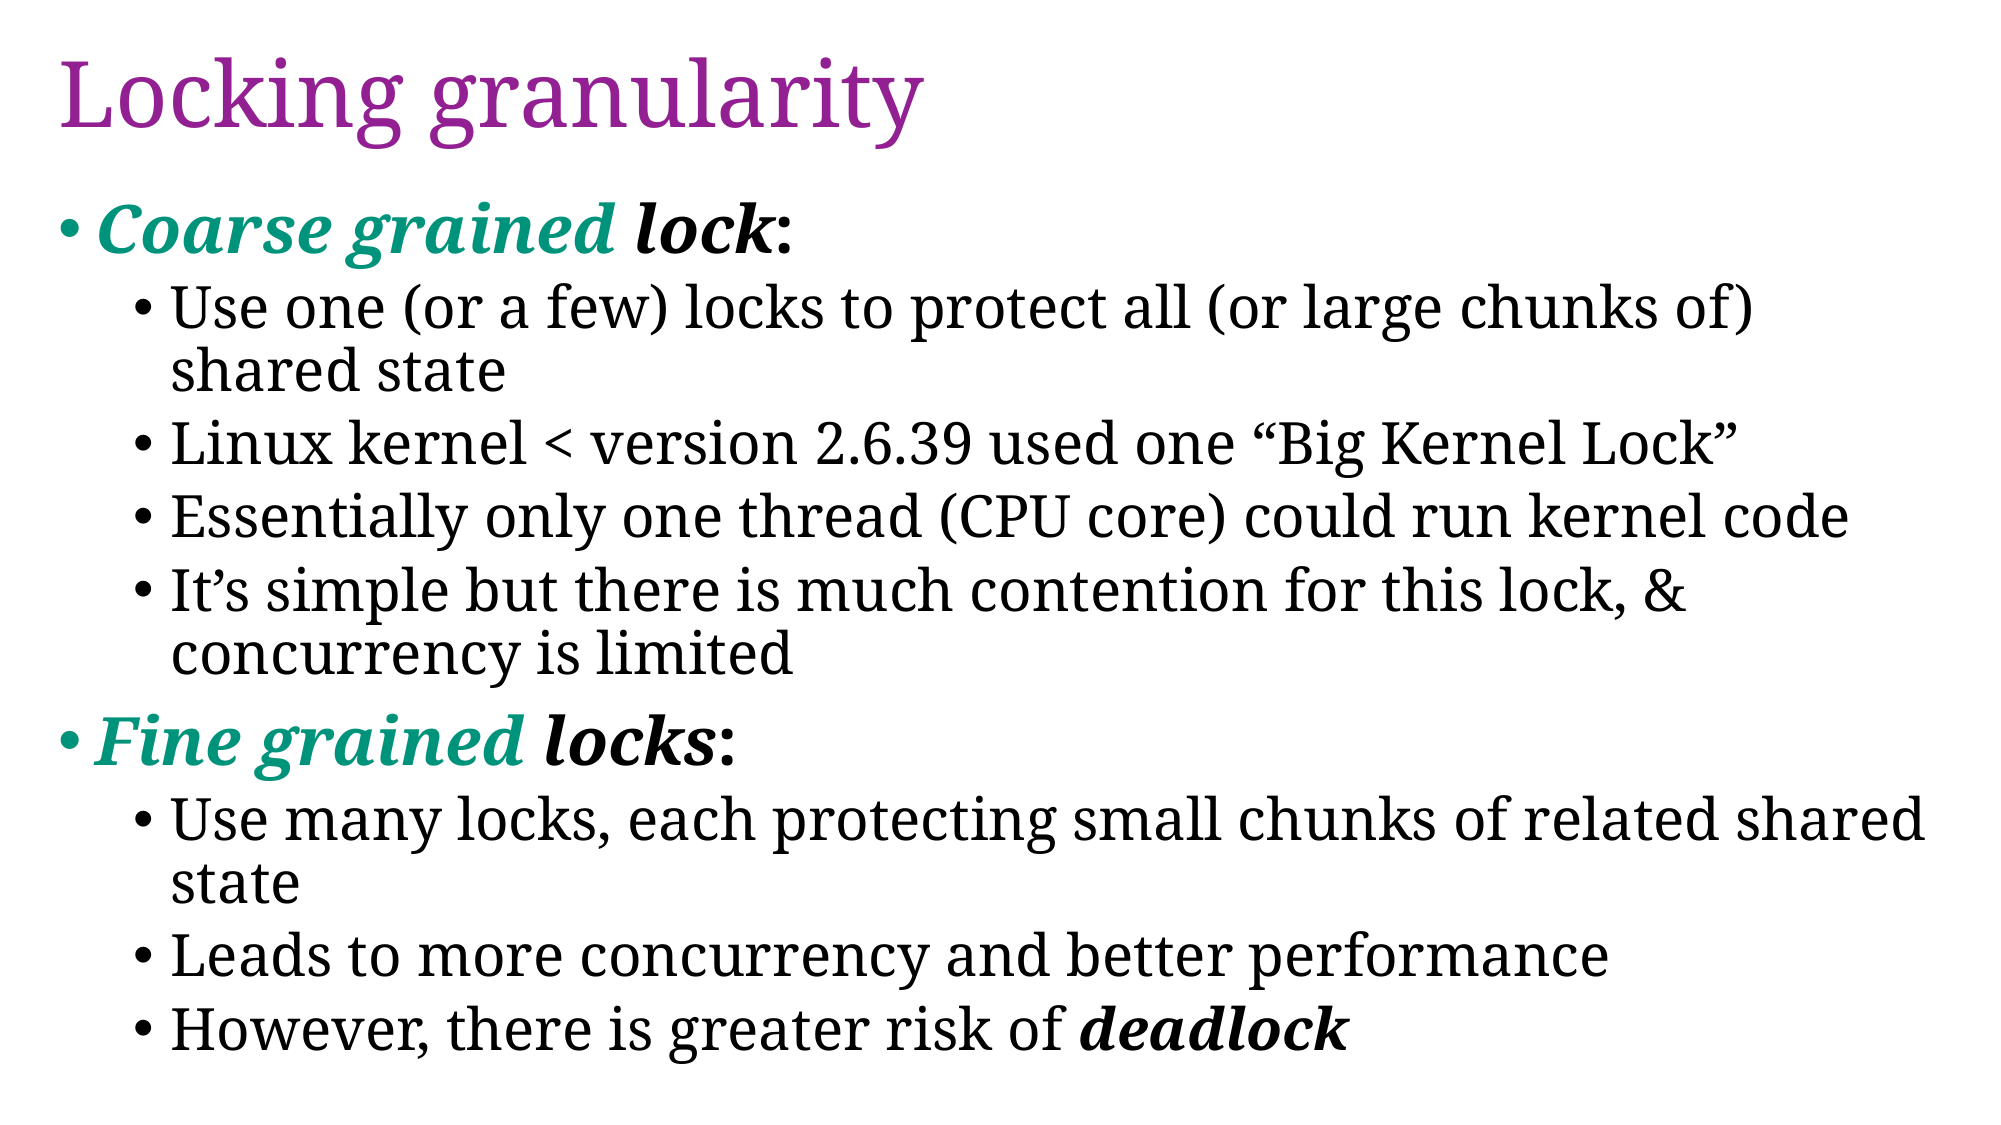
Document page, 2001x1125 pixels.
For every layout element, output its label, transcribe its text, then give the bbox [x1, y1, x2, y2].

title Locking granularity [43, 25, 1953, 171]
list Coarse grained lock: Use one (or a few) locks to protect all (or large chunks of) shared state Linux kernel < version 2.6.39 used one “Big Kernel Lock” Essentially only one thread (CPU core) could run kernel code It’s simple but there is much contention for this lock, & concurrency is limited Fine grained locks: Use many locks, each protecting small chunks of related shared state Leads to more concurrency and better performance However, there is greater risk of deadlock [43, 188, 1953, 1106]
